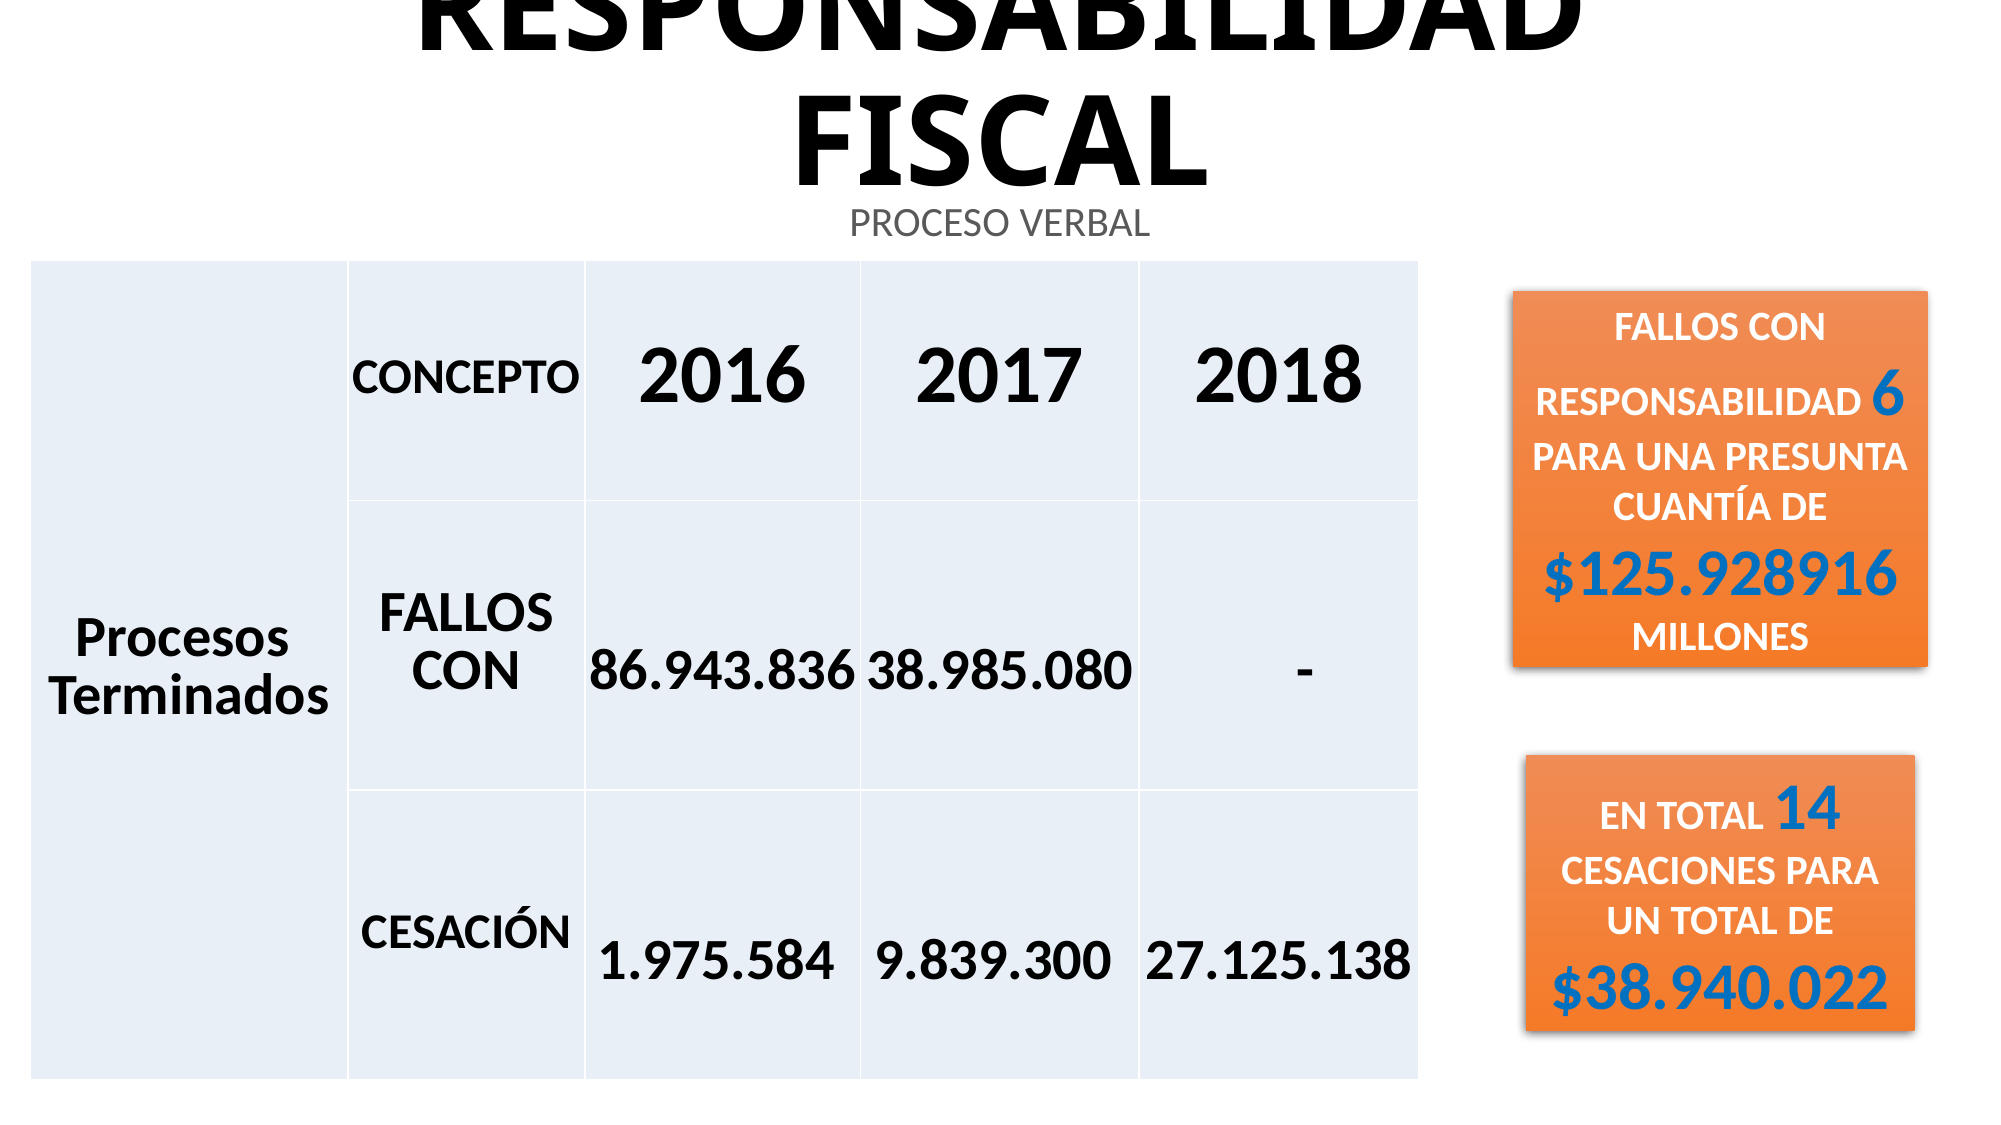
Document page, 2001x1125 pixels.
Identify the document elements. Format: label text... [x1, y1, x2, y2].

subtitle PROCESO VERBAL [249, 192, 1750, 993]
table_header 2018 [1140, 261, 1418, 500]
table_cell 86.943.836 [586, 501, 860, 789]
table_header CONCEPTO [349, 261, 584, 500]
table_cell 9.839.300 [861, 791, 1138, 1079]
table_header 2017 [861, 261, 1138, 500]
table_cell FALLOS CON [349, 501, 584, 789]
table_cell 27.125.138 [1140, 791, 1418, 1079]
title RESPONSABILIDAD FISCAL [249, 46, 1750, 192]
table_header 2016 [586, 261, 860, 500]
table_cell 1.975.584 [586, 791, 860, 1079]
table_cell 38.985.080 [861, 501, 1138, 789]
text_box EN TOTAL 14 CESACIONES PARA UN TOTAL DE $38.940.022 [1526, 755, 1915, 1031]
table_cell - [1140, 501, 1418, 789]
table_cell CESACIÓN [349, 791, 584, 1079]
text_box FALLOS CON RESPONSABILIDAD 6 PARA UNA PRESUNTA CUANTÍA DE $125.928916 MILLONES [1513, 291, 1928, 667]
table_header Procesos Terminados [31, 261, 347, 1079]
